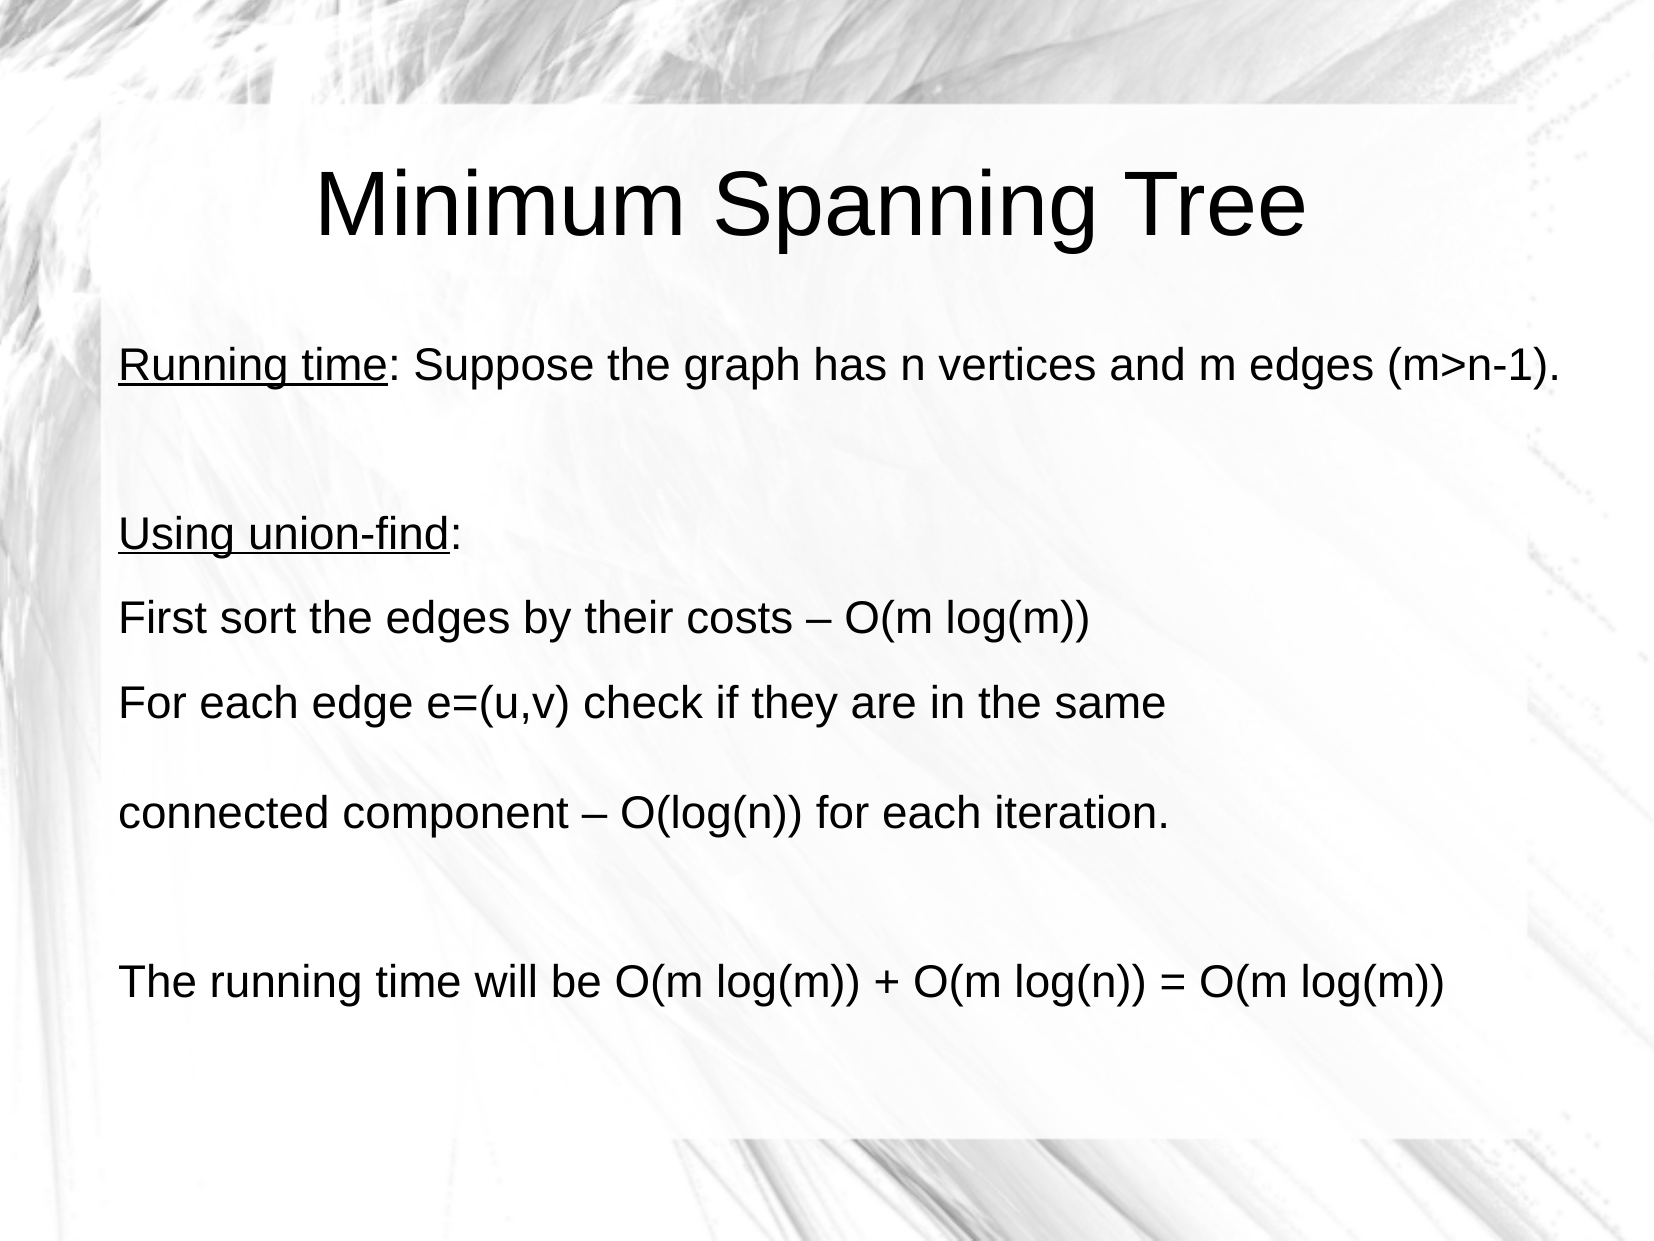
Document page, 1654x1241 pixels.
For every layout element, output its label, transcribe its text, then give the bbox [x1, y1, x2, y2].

list Running time: Suppose the graph has n vertices and m edges (m>n-1). Using union-find: First sort the edges by their costs – O(m log(m)) For each edge e=(u,v) check if they are in the same connected component – O(log(n)) for each iteration. The running time will be O(m log(m)) + O(m log(n)) = O(m log(m)) [118, 331, 1571, 1120]
title Minimum Spanning Tree [118, 93, 1506, 299]
picture [0, 0, 1654, 1241]
